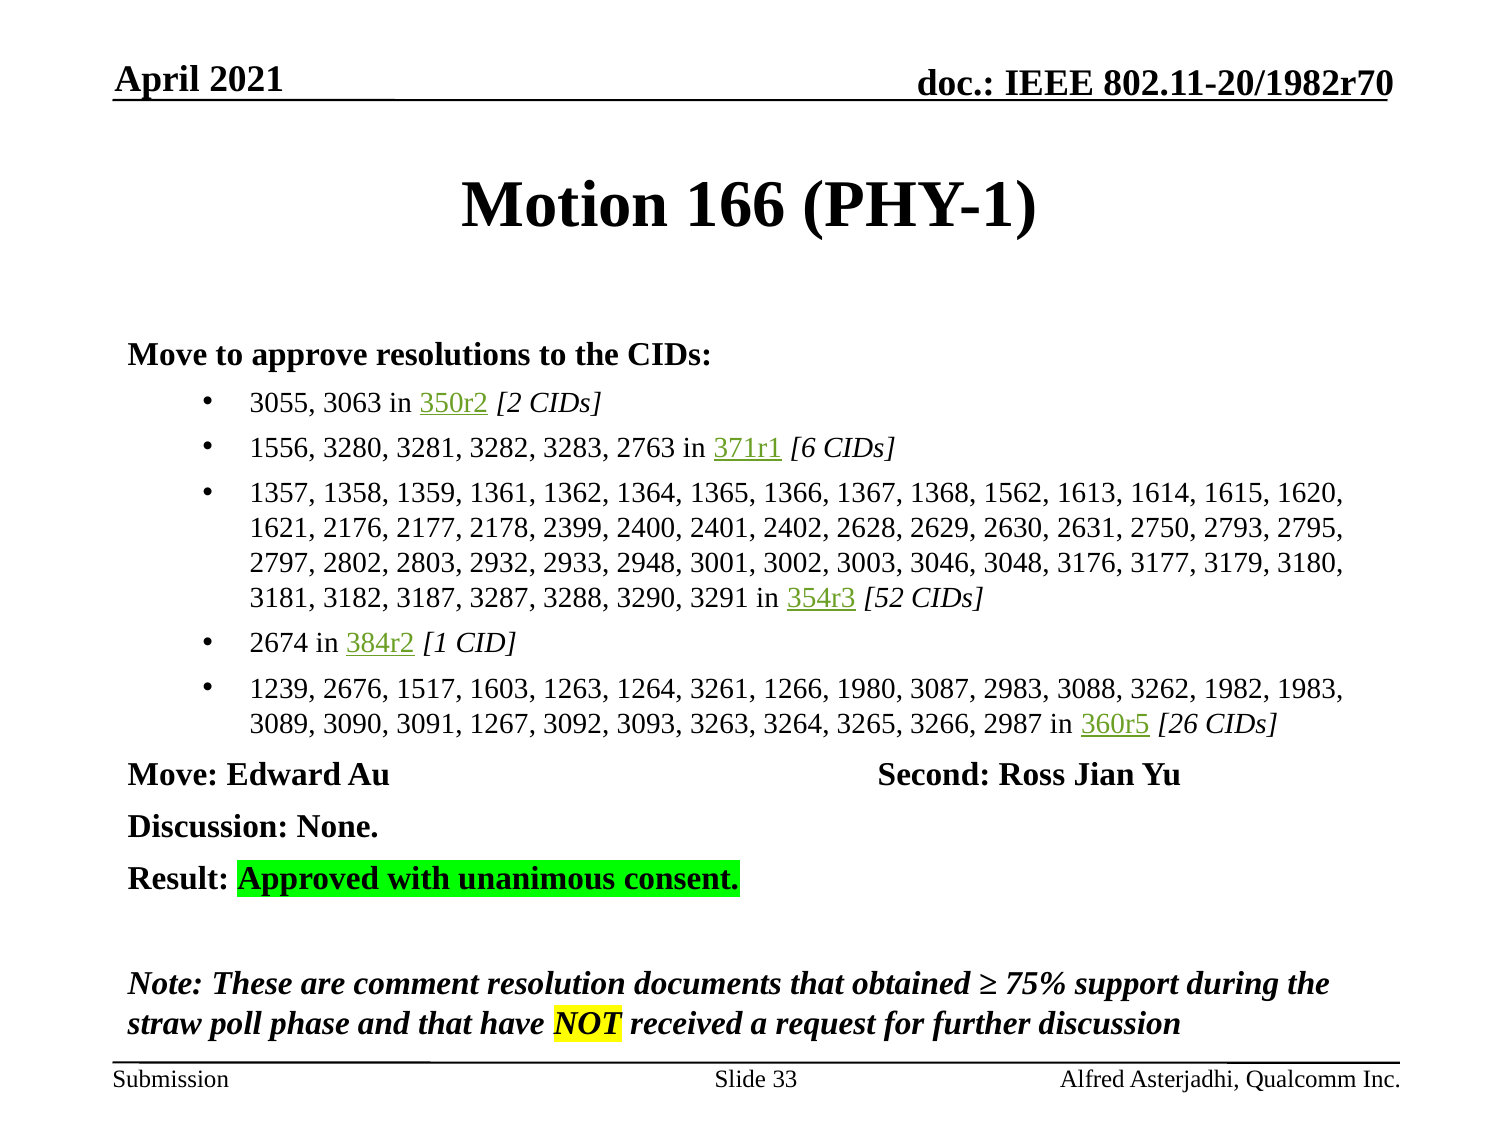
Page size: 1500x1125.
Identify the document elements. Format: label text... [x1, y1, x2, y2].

list Move to approve resolutions to the CIDs: 3055, 3063 in 350r2 [2 CIDs] 1556, 3280, 3281, 3282, 3283, 2763 in 371r1 [6 CIDs] 1357, 1358, 1359, 1361, 1362, 1364, 1365, 1366, 1367, 1368, 1562, 1613, 1614, 1615, 1620, 1621, 2176, 2177, 2178, 2399, 2400, 2401, 2402, 2628, 2629, 2630, 2631, 2750, 2793, 2795, 2797, 2802, 2803, 2932, 2933, 2948, 3001, 3002, 3003, 3046, 3048, 3176, 3177, 3179, 3180, 3181, 3182, 3187, 3287, 3288, 3290, 3291 in 354r3 [52 CIDs] 2674 in 384r2 [1 CID] 1239, 2676, 1517, 1603, 1263, 1264, 3261, 1266, 1980, 3087, 2983, 3088, 3262, 1982, 1983, 3089, 3090, 3091, 1267, 3092, 3093, 3263, 3264, 3265, 3266, 2987 in 360r5 [26 CIDs] Move: Edward Au Second: Ross Jian Yu Discussion: None. Result: Approved with unanimous consent. Note: These are comment resolution documents that obtained ≥ 75% support during the straw poll phase and that have NOT received a request for further discussion [112, 324, 1388, 1063]
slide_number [114, 54, 423, 100]
slide_number Slide 33 [712, 1061, 800, 1123]
footer Alfred Asterjadhi, Qualcomm Inc. [878, 1061, 1402, 1093]
title Motion 166 (PHY-1) [112, 112, 1388, 288]
